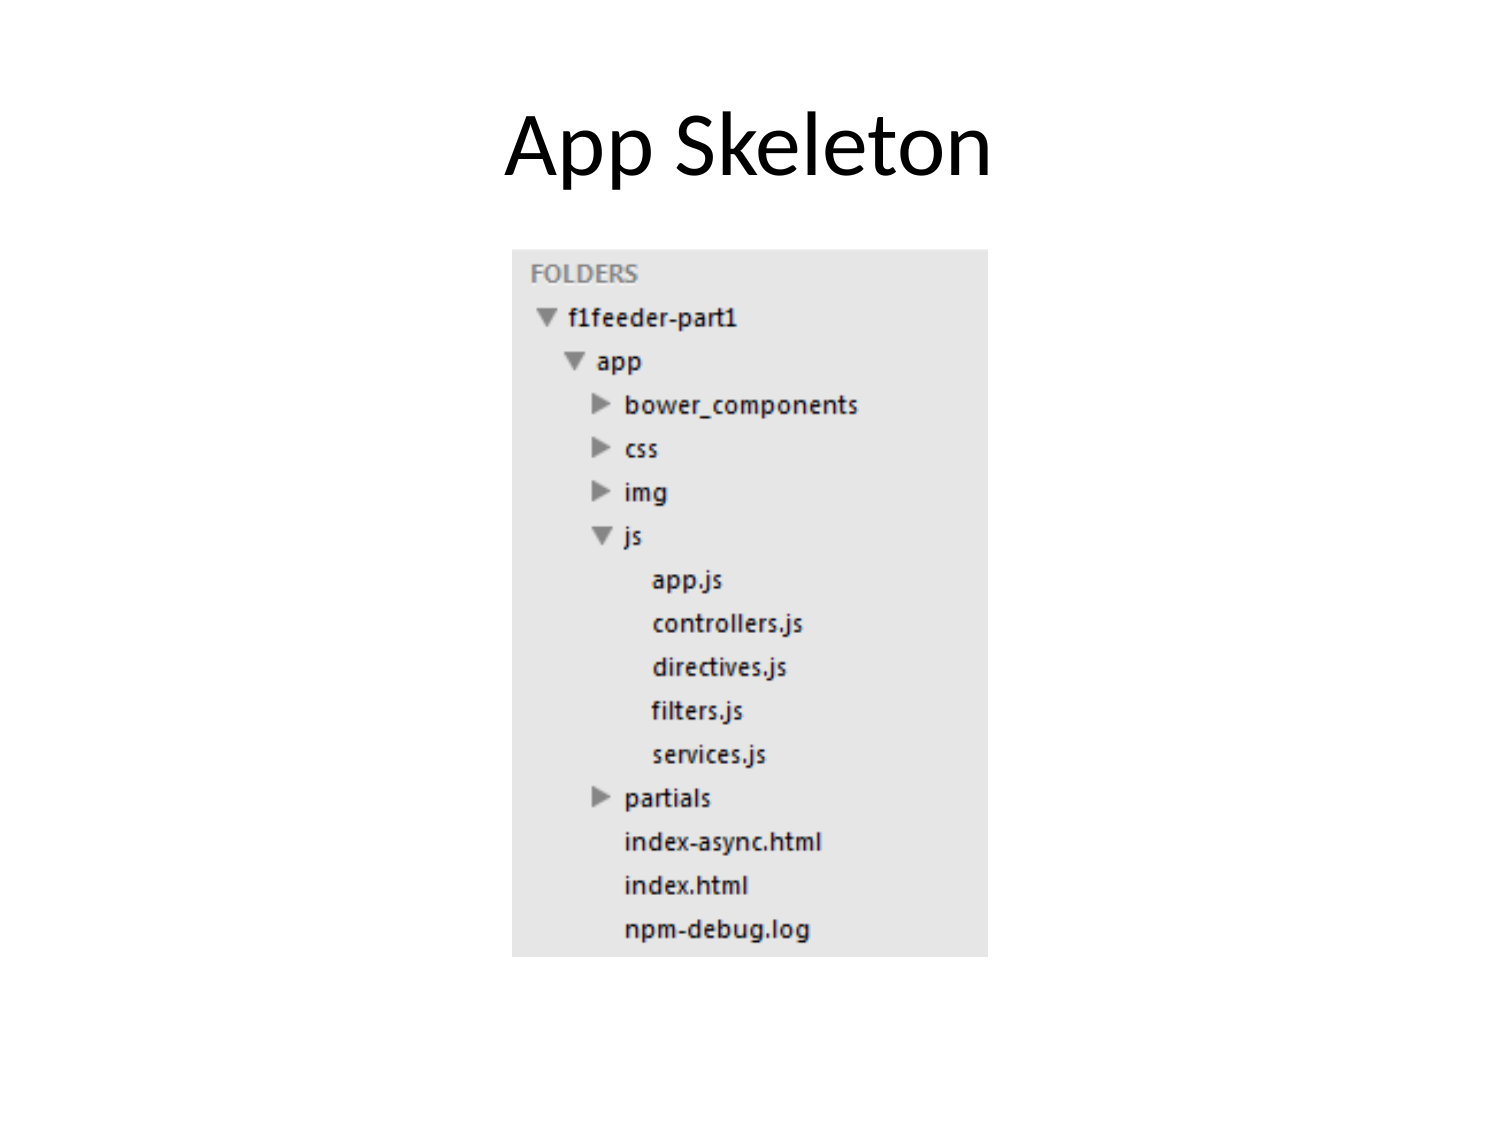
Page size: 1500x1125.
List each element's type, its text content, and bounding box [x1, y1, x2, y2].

title App Skeleton [75, 45, 1425, 233]
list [512, 249, 988, 957]
